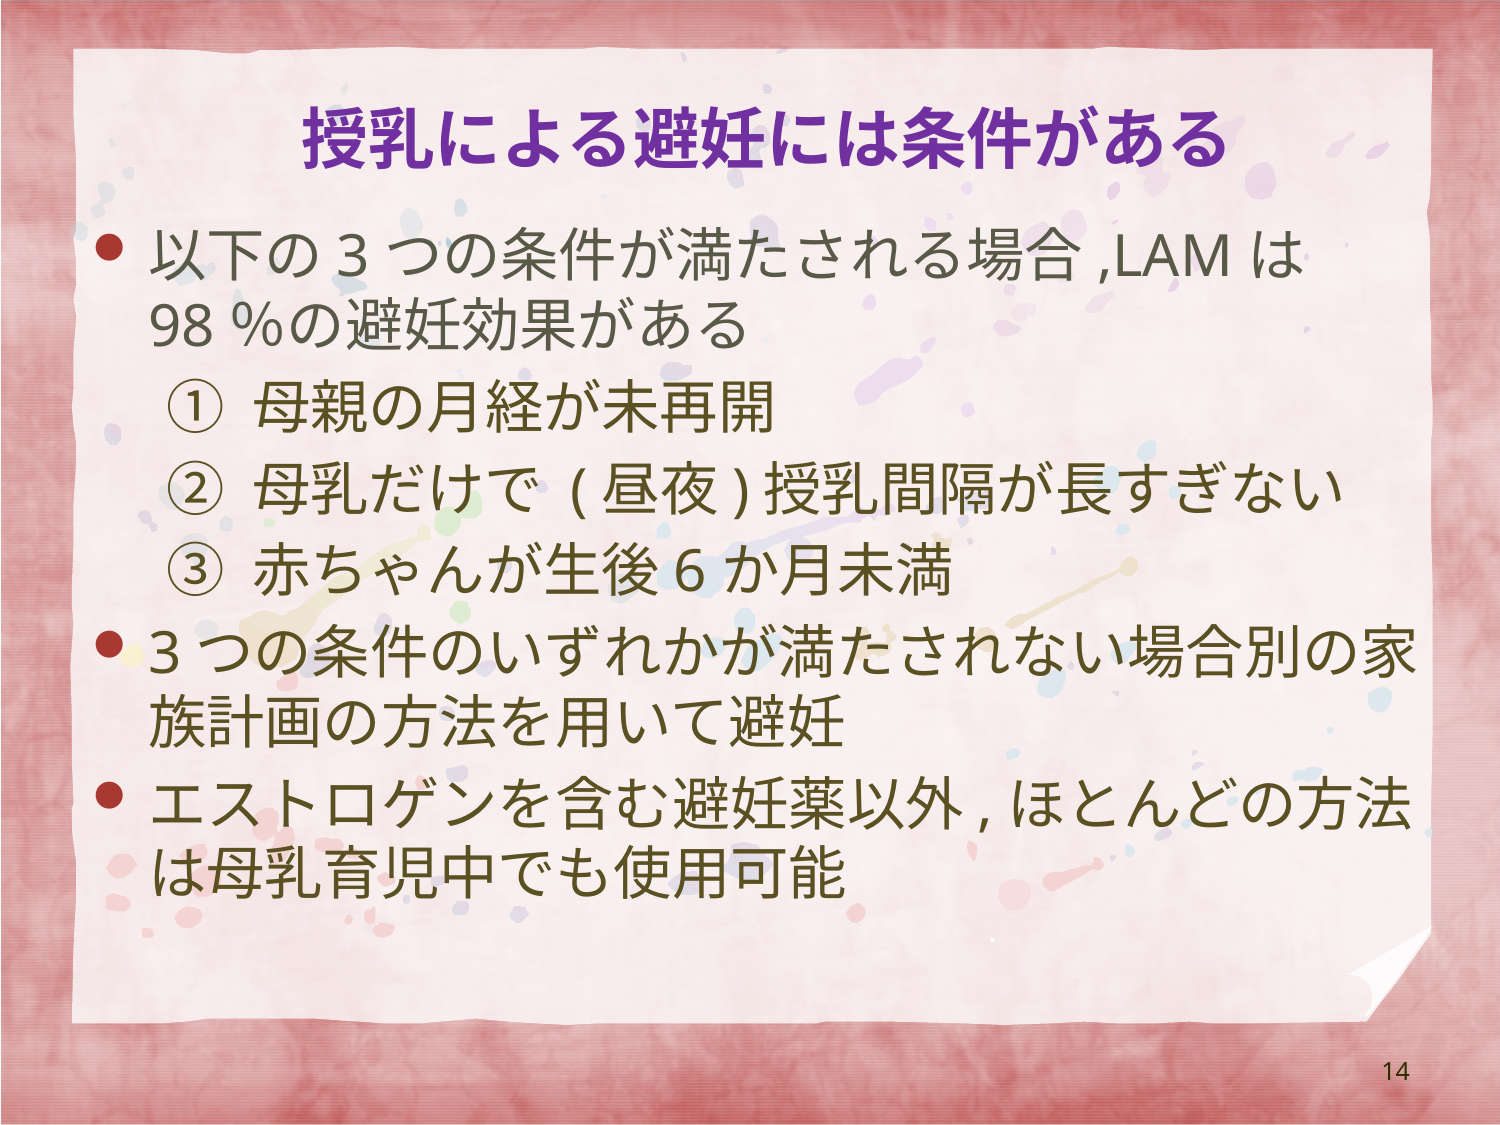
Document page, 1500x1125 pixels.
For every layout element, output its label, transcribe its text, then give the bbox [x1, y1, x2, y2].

slide_number 14 [1074, 1042, 1425, 1103]
list 以下の3つの条件が満たされる場合,LAMは98％の避妊効果がある ① 母親の月経が未再開 ② 母乳だけで (昼夜)授乳間隔が長すぎない ③ 赤ちゃんが生後6か月未満 3つの条件のいずれかが満たされない場合別の家族計画の方法を用いて避妊 エストロゲンを含む避妊薬以外,ほとんどの方法は母乳育児中でも使用可能 [76, 210, 1460, 954]
title 授乳による避妊には条件がある [100, 77, 1436, 196]
picture [0, 0, 1500, 1125]
